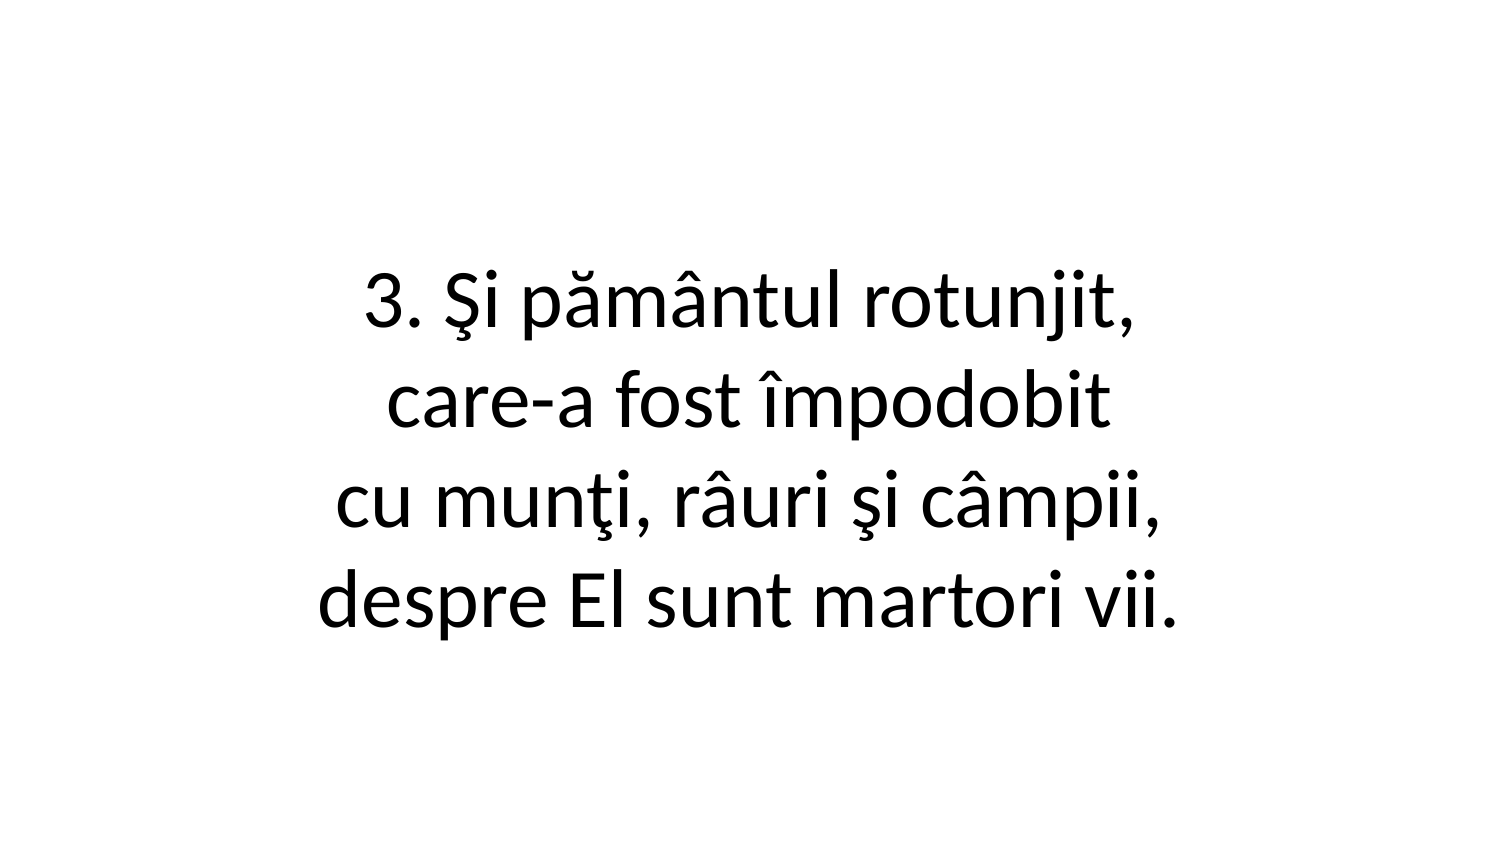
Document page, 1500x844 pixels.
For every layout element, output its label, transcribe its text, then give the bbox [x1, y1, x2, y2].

text_box 3. Şi pământul rotunjit, care-a fost împodobit cu munţi, râuri şi câmpii, despre El sunt martori vii. [303, 192, 1197, 652]
